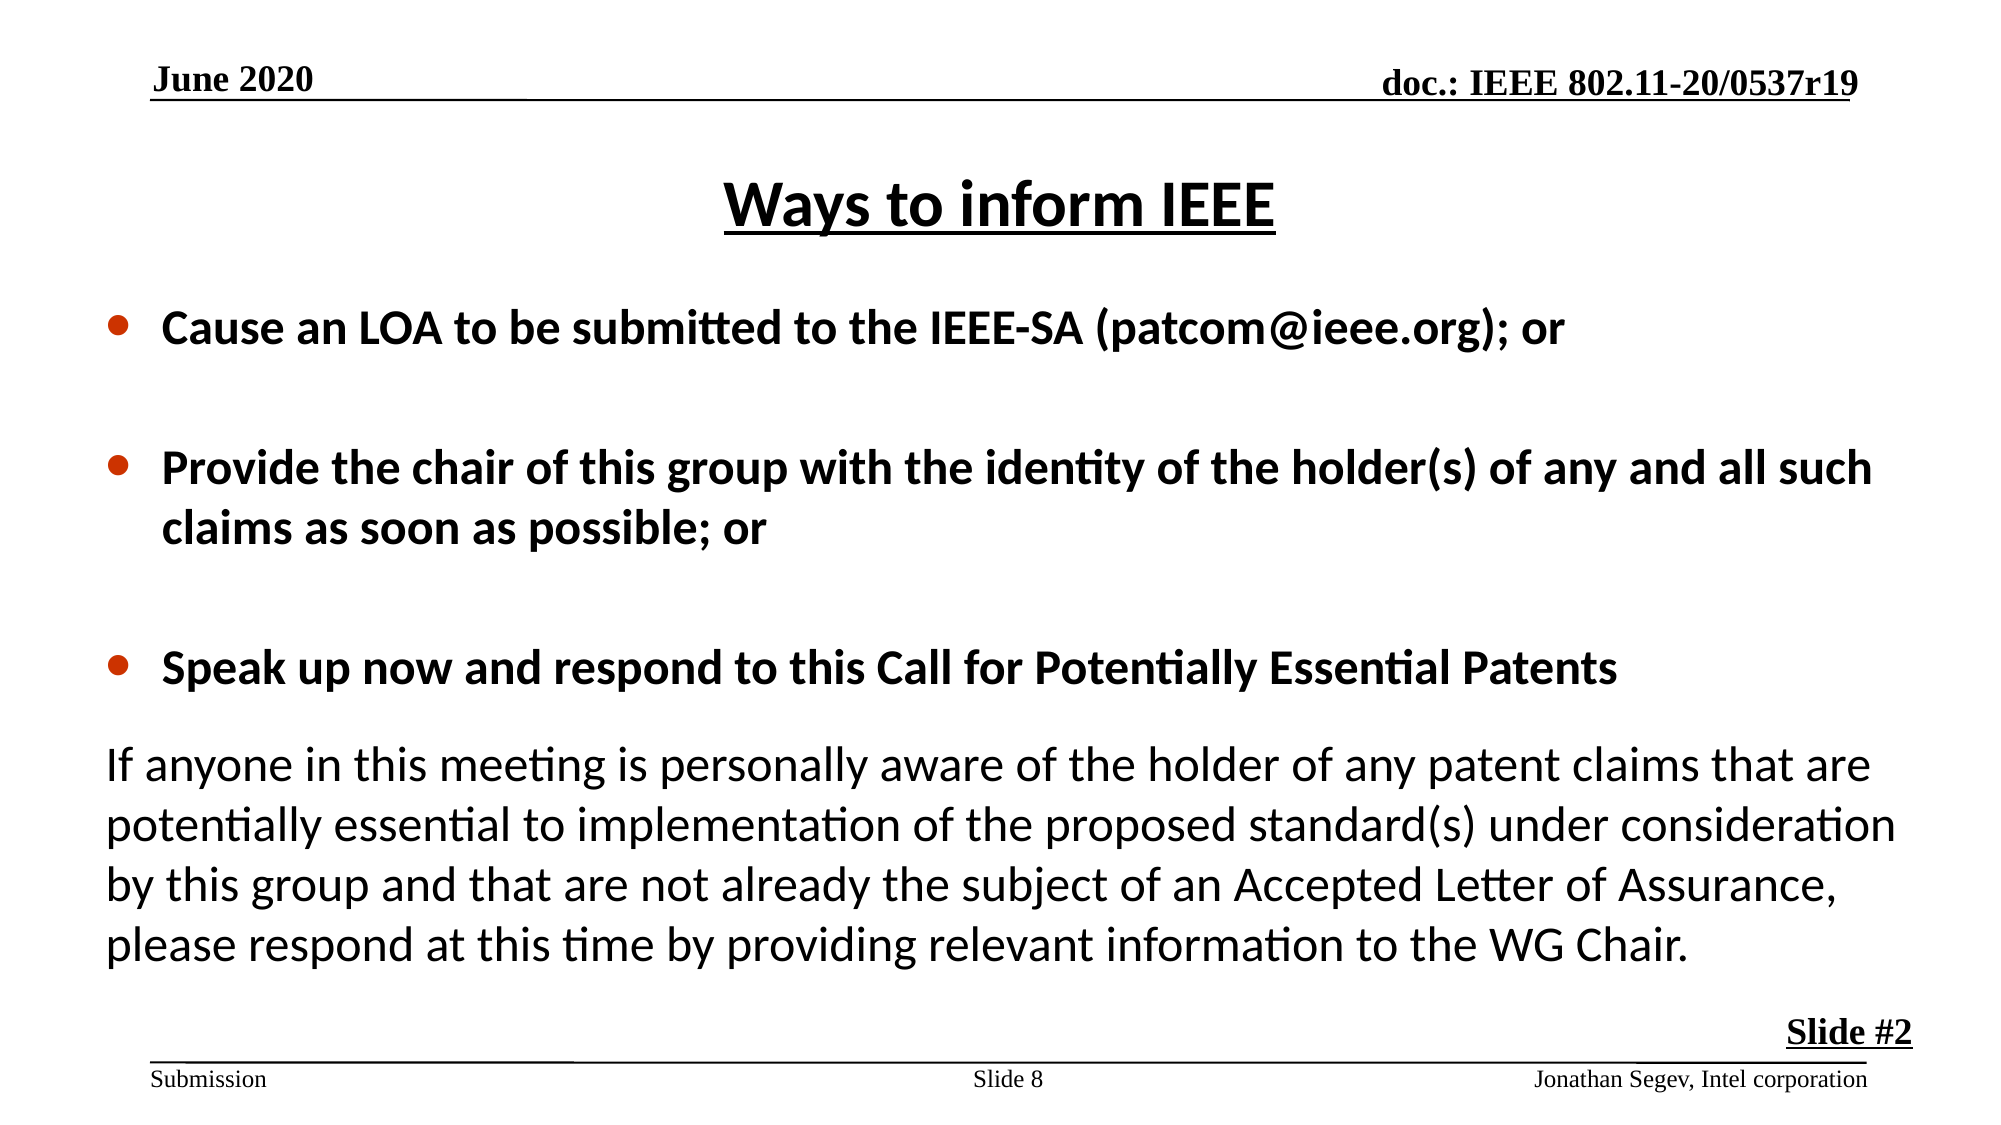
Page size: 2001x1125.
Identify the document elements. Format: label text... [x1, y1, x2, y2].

slide_number Slide 8 [950, 1061, 1067, 1123]
title Ways to inform IEEE [149, 112, 1850, 286]
text_box Slide #2 [1771, 999, 1928, 1060]
footer Jonathan Segev, Intel corporation [1171, 1061, 1869, 1093]
list Cause an LOA to be submitted to the IEEE-SA (patcom@ieee.org); or Provide the chair of this group with the identity of the holder(s) of any and all such claims as soon as possible; or Speak up now and respond to this Call for Potentially Essential Patents If anyone in this meeting is personally aware of the holder of any patent claims that are potentially essential to implementation of the proposed standard(s) under consideration by this group and that are not already the subject of an Accepted Letter of Assurance, please respond at this time by providing relevant information to the WG Chair. [90, 286, 1946, 1000]
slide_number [152, 54, 563, 100]
